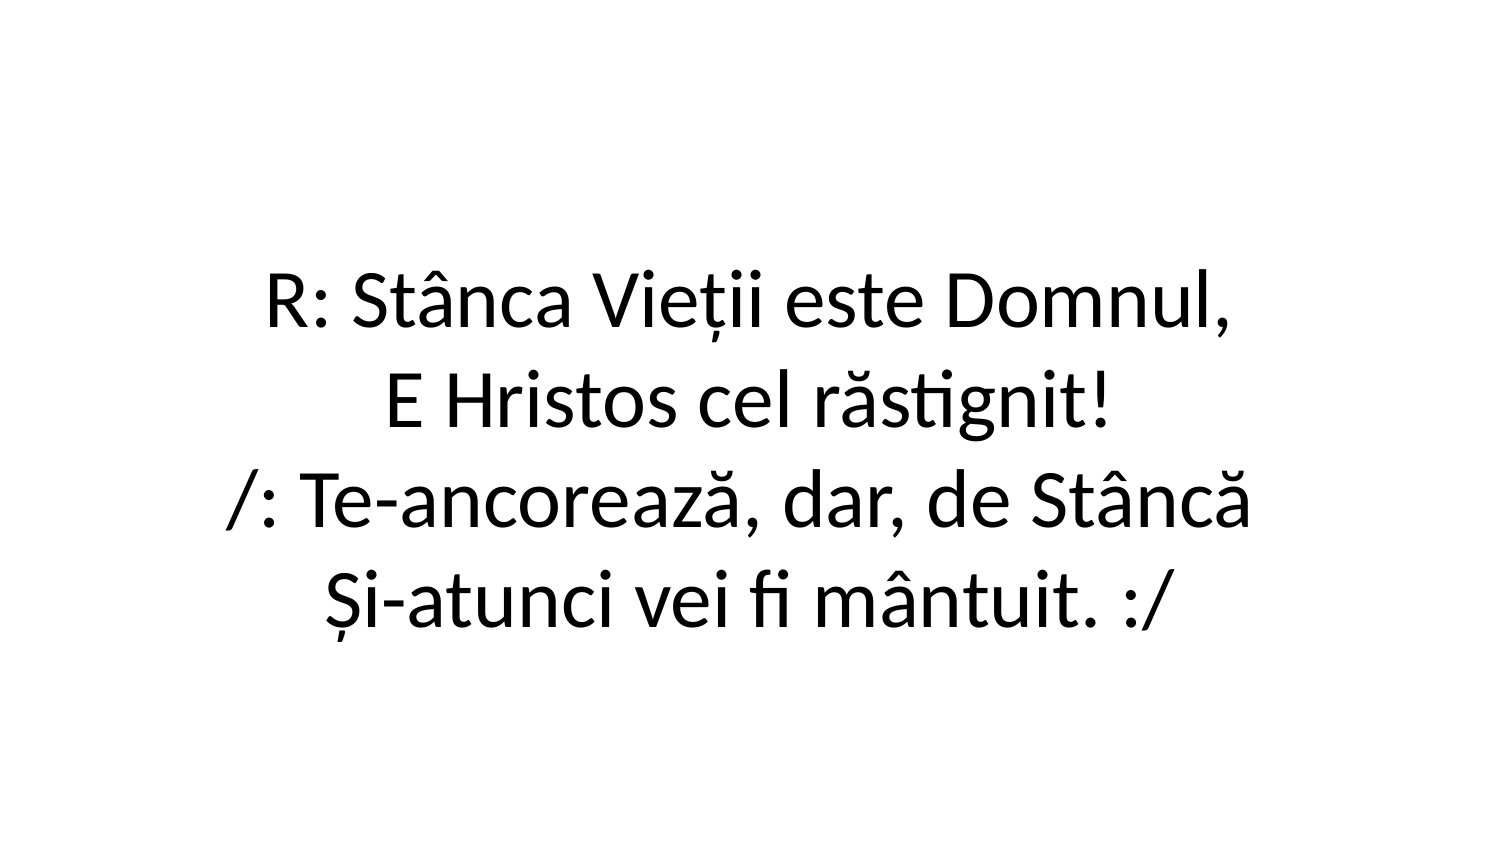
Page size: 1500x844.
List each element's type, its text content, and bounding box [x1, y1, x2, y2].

text_box R: Stânca Vieții este Domnul, E Hristos cel răstignit! /: Te-ancorează, dar, de Stâncă Și-atunci vei fi mântuit. :/ [211, 192, 1289, 652]
